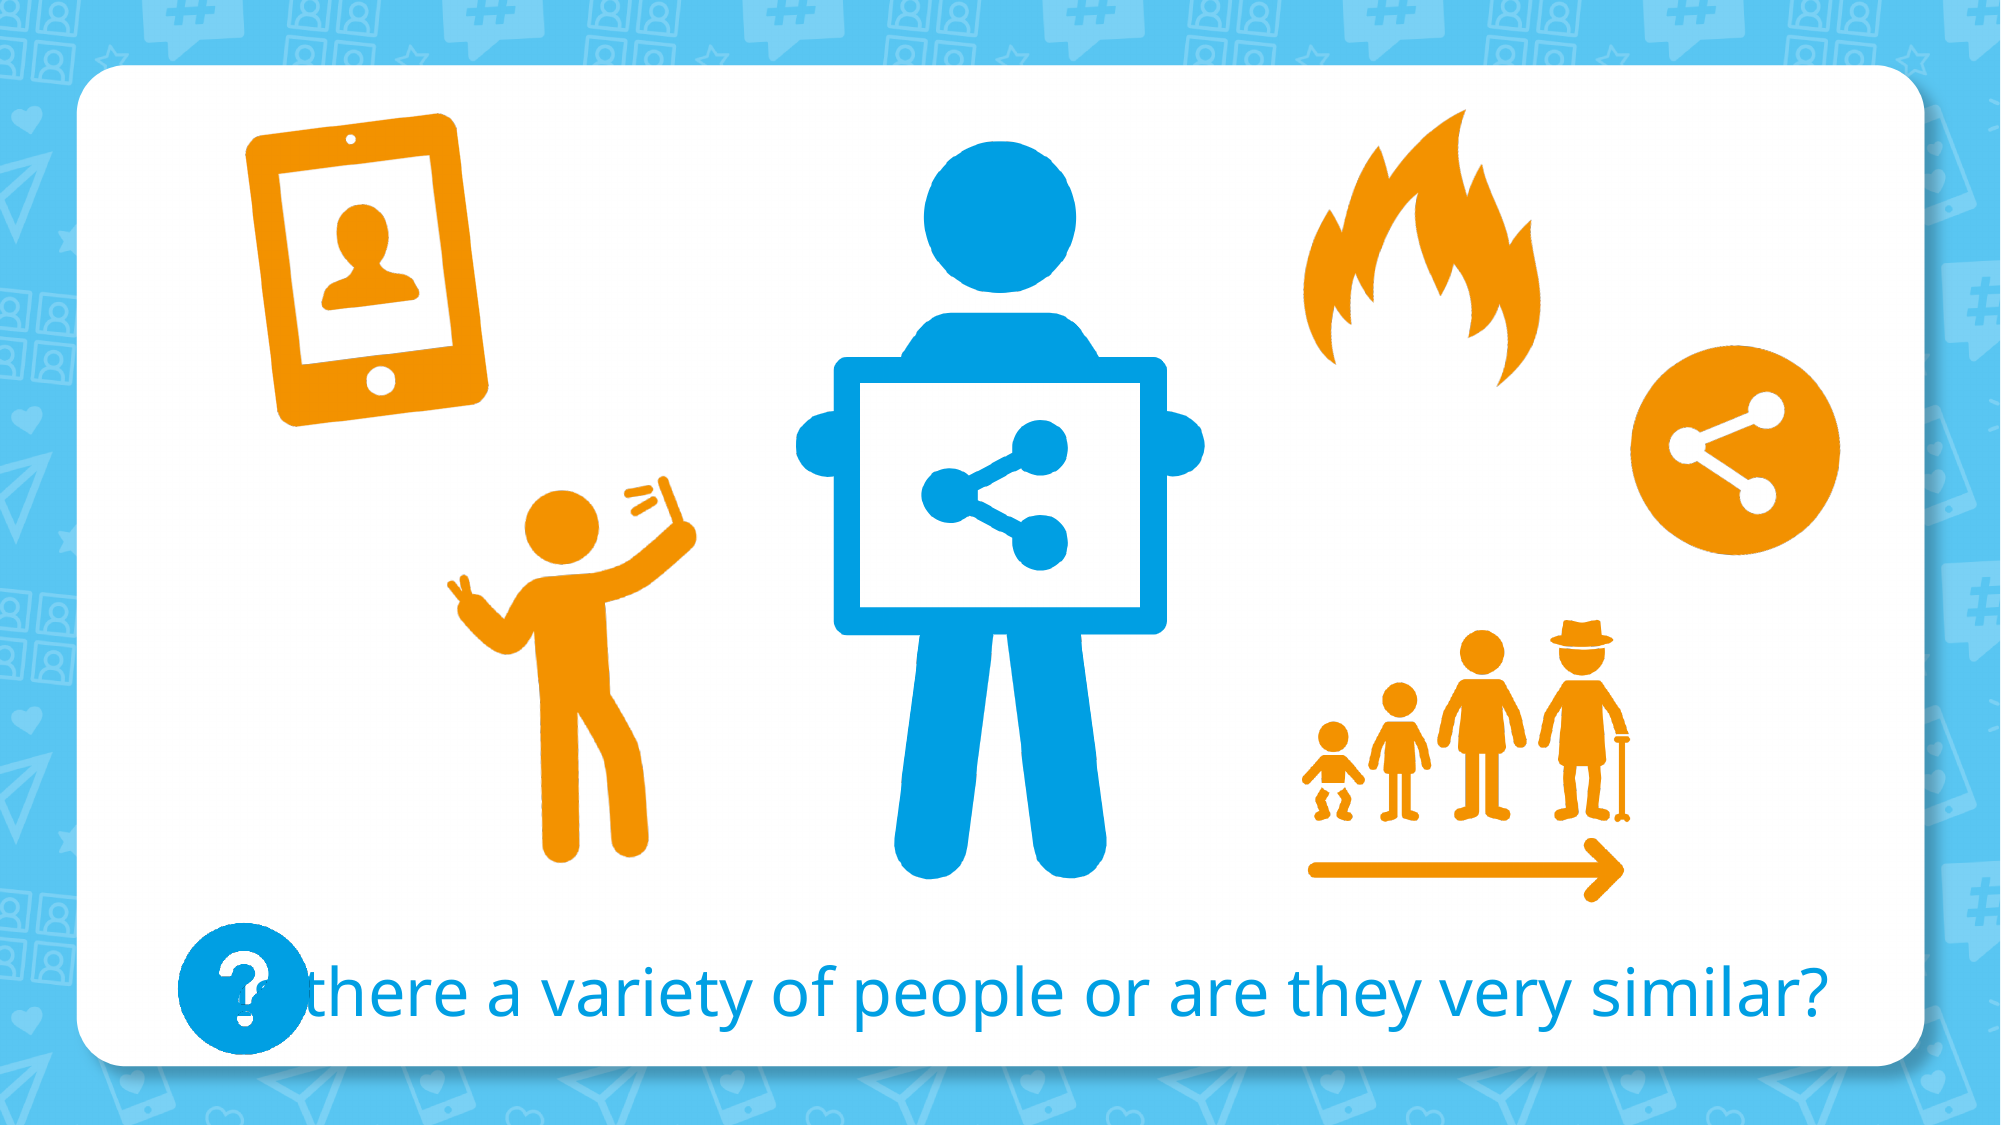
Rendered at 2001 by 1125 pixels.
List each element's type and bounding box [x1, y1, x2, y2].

picture [0, 0, 2001, 1125]
text_box [176, 920, 1856, 1057]
